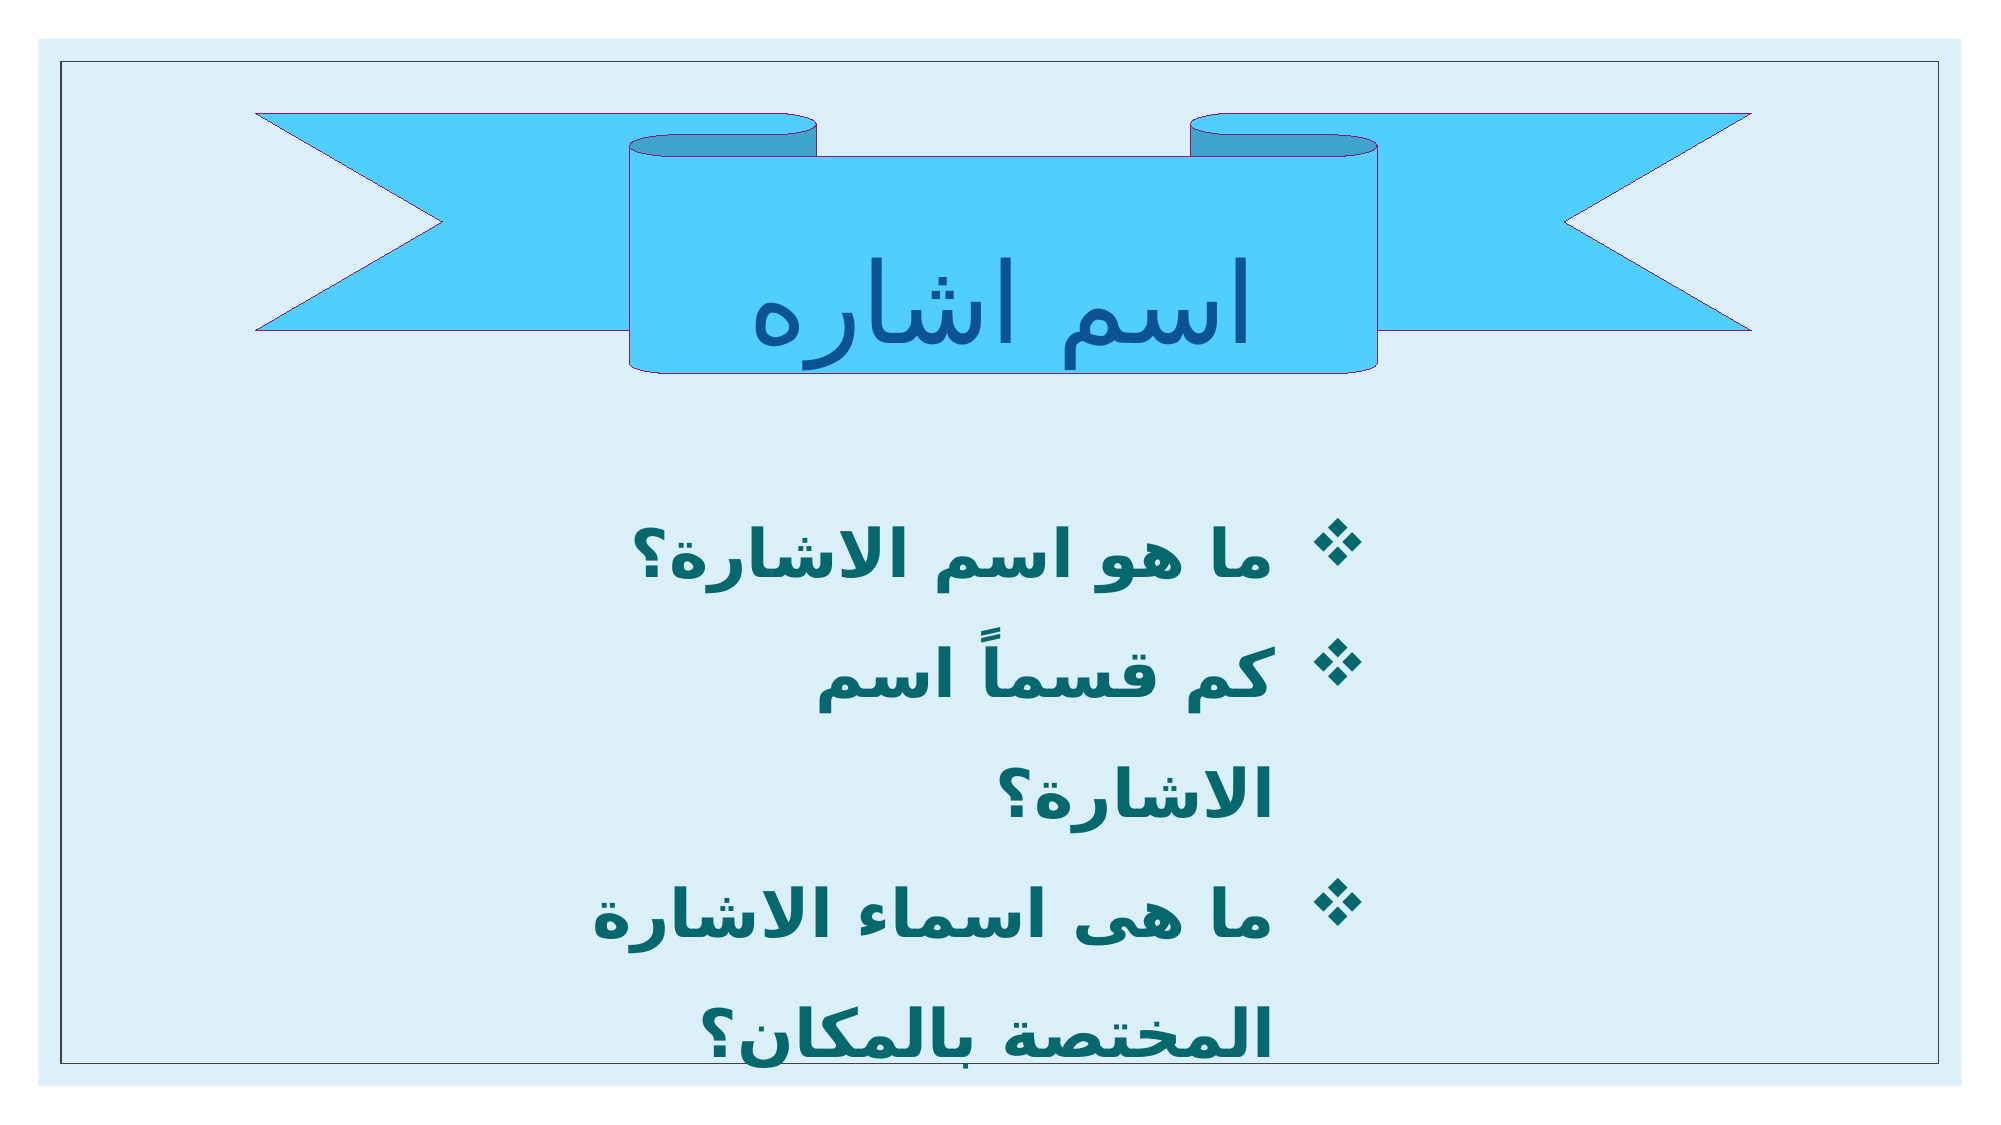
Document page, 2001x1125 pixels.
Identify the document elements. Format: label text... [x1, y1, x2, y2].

text_box اسم اشاره [255, 113, 1752, 374]
text_box ما هو اسم الاشارة؟ کم قسماً اسم الاشارة؟ ما هی اسماء الاشارة المختصة بالمکان؟ [501, 386, 1385, 1078]
